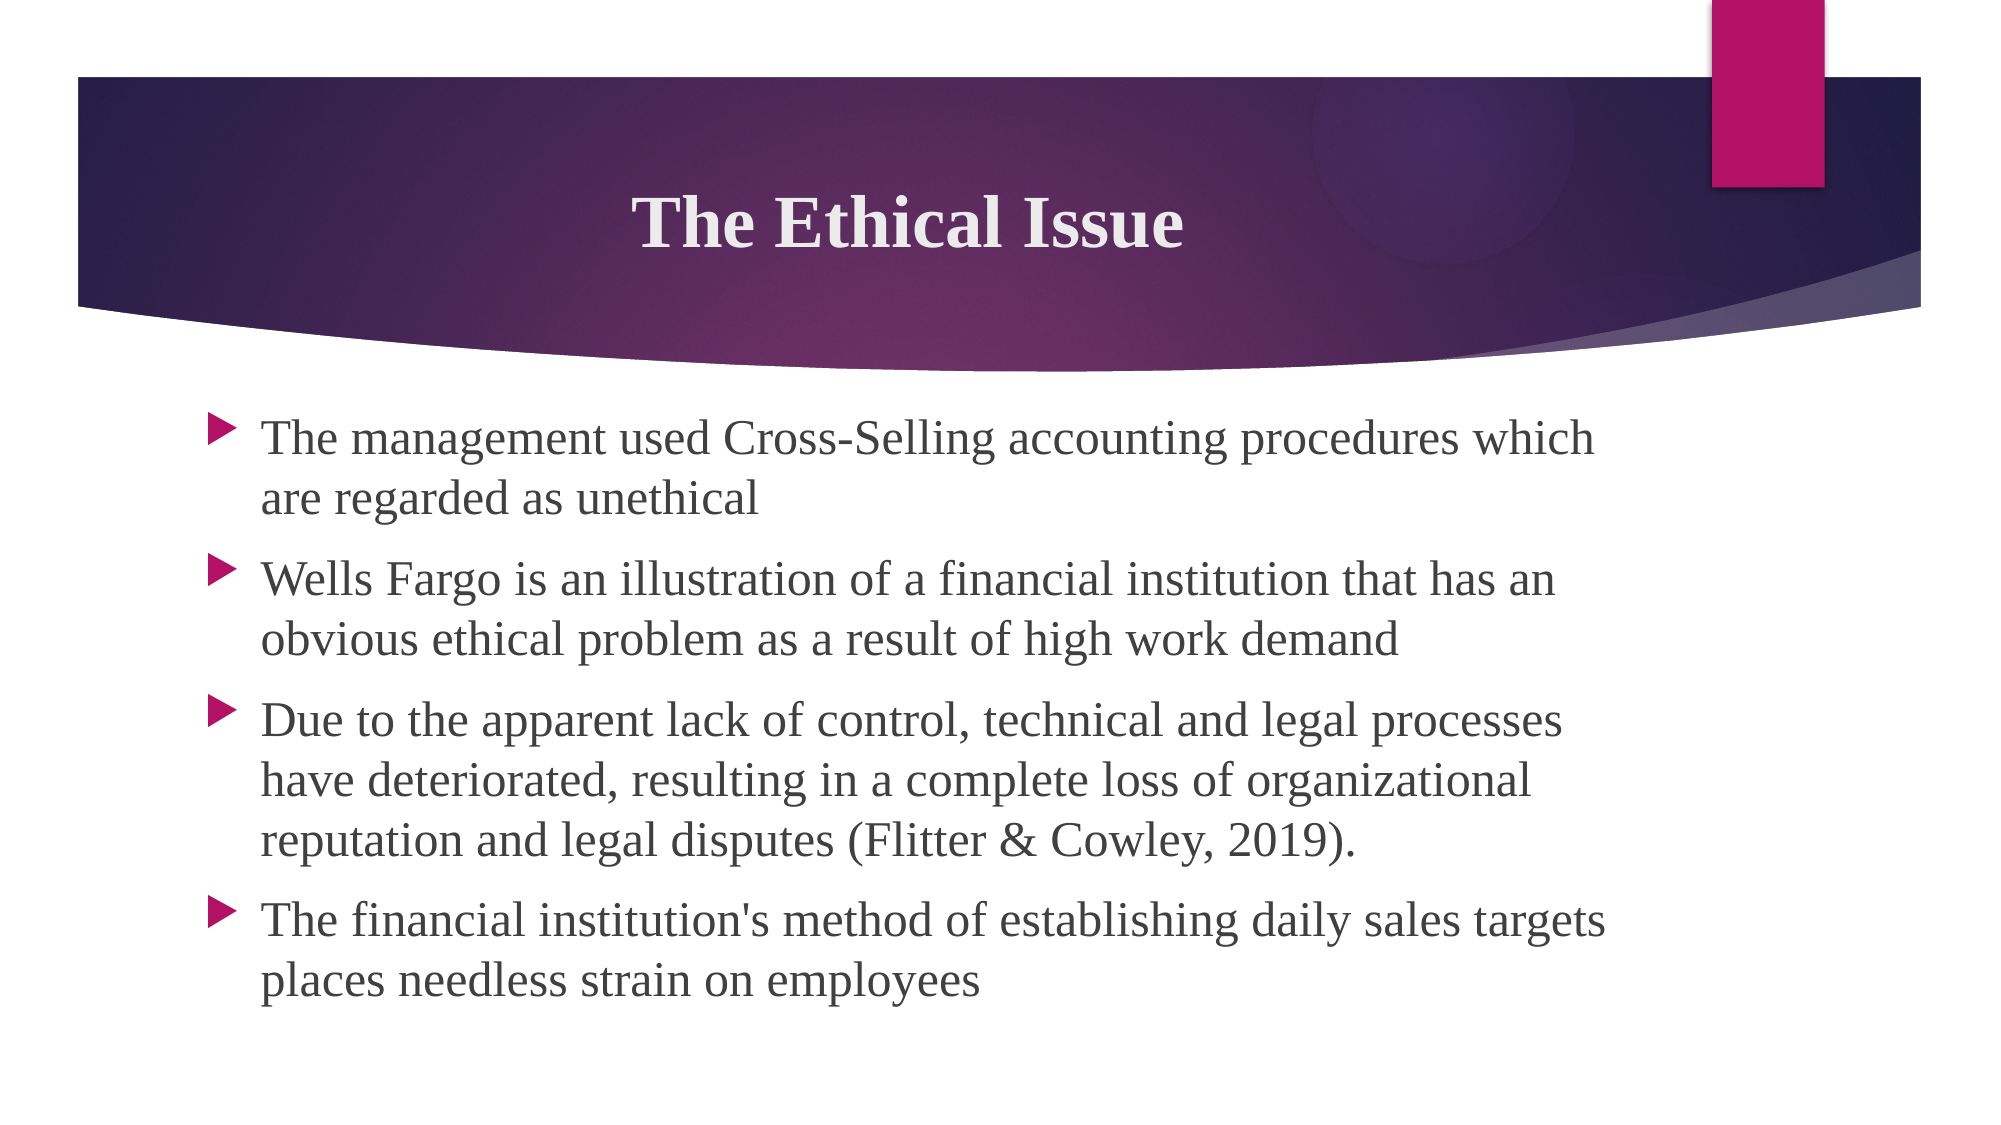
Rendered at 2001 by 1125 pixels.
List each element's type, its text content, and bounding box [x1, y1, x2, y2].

list The management used Cross-Selling accounting procedures which are regarded as unethical Wells Fargo is an illustration of a financial institution that has an obvious ethical problem as a result of high work demand Due to the apparent lack of control, technical and legal processes have deteriorated, resulting in a complete loss of organizational reputation and legal disputes (Flitter & Cowley, 2019). The financial institution's method of establishing daily sales targets places needless strain on employees [189, 396, 1638, 1082]
title The Ethical Issue [189, 159, 1627, 276]
